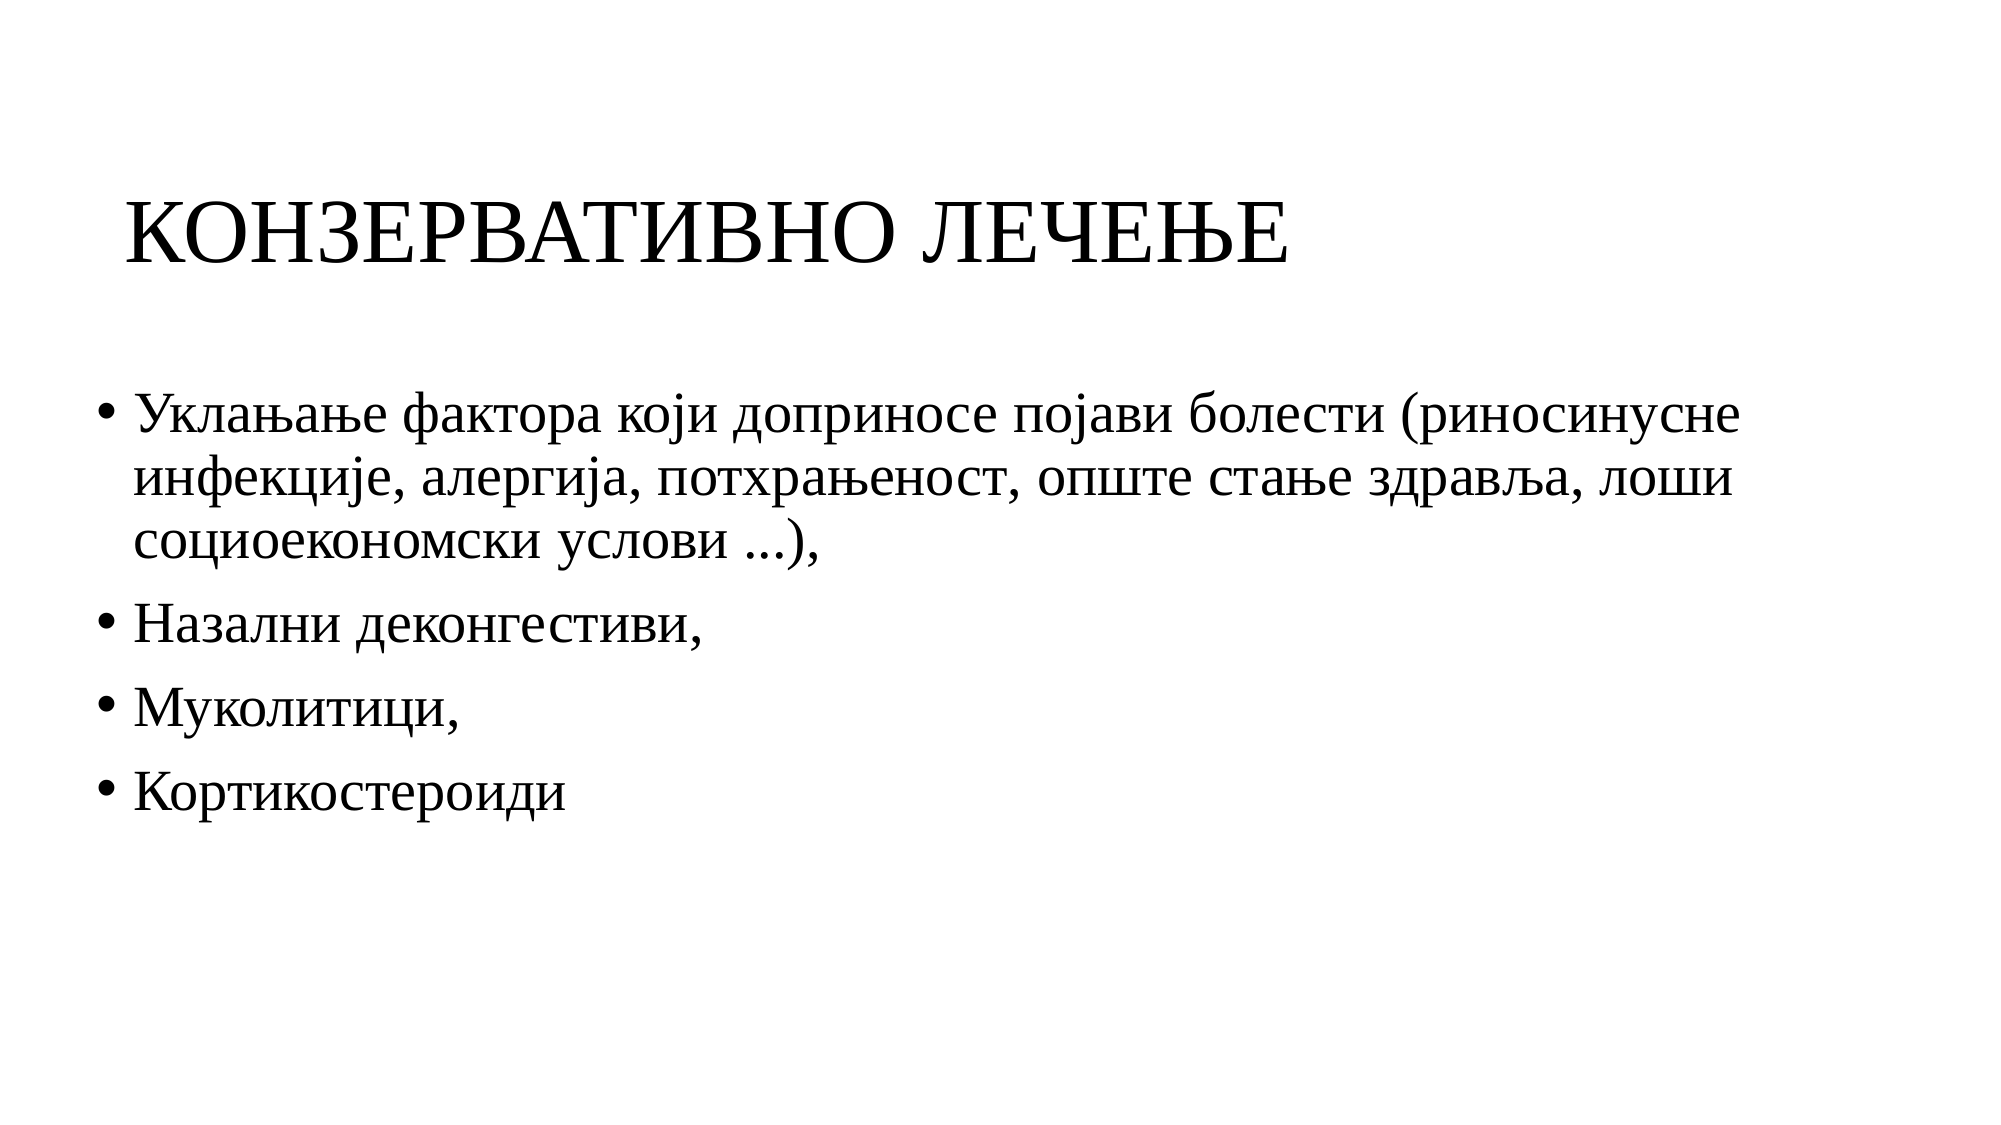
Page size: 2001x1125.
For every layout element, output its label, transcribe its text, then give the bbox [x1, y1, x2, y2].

title КОНЗЕРВАТИВНО ЛЕЧЕЊЕ [109, 173, 1460, 292]
list Уклањање фактора који доприносе појави болести (риносинусне инфекције, алергија, потхрањеност, опште стање здравља, лоши социоекономски услови ...), Назални деконгестиви, Муколитици, Кортикостероиди [81, 291, 1871, 919]
